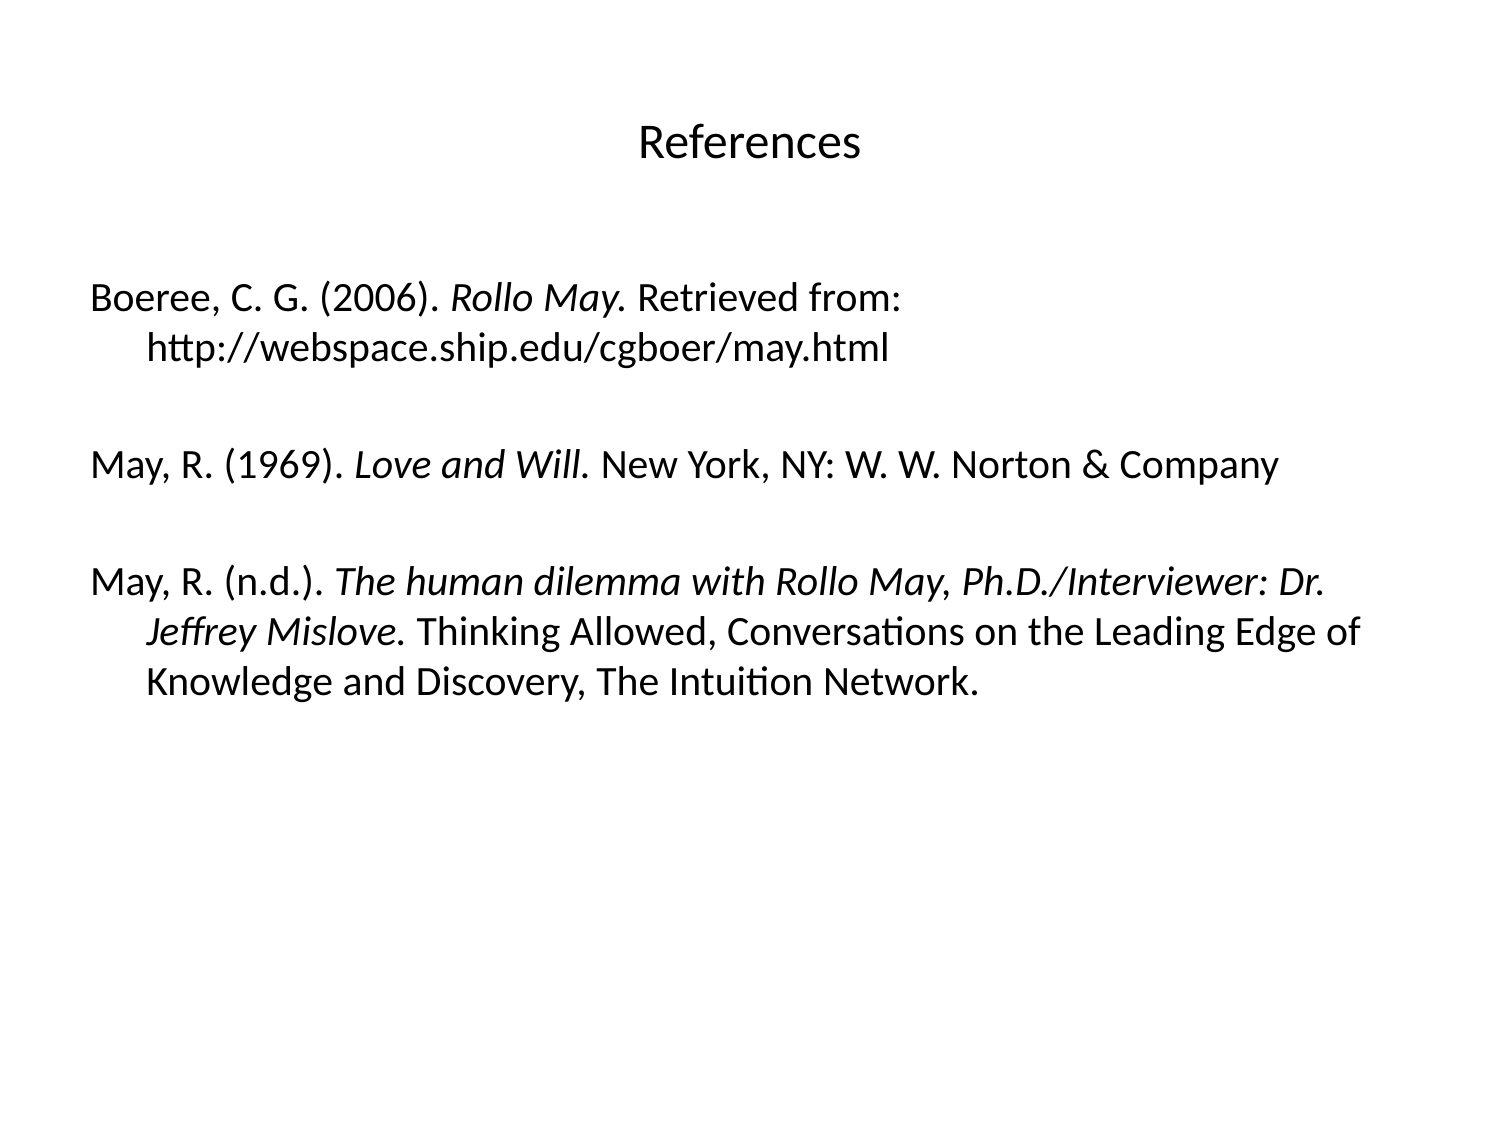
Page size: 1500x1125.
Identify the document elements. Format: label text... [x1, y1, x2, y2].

title References [75, 45, 1425, 233]
list Boeree, C. G. (2006). Rollo May. Retrieved from: http://webspace.ship.edu/cgboer/may.html May, R. (1969). Love and Will. New York, NY: W. W. Norton & Company May, R. (n.d.). The human dilemma with Rollo May, Ph.D./Interviewer: Dr. Jeffrey Mislove. Thinking Allowed, Conversations on the Leading Edge of Knowledge and Discovery, The Intuition Network. [75, 262, 1425, 1005]
